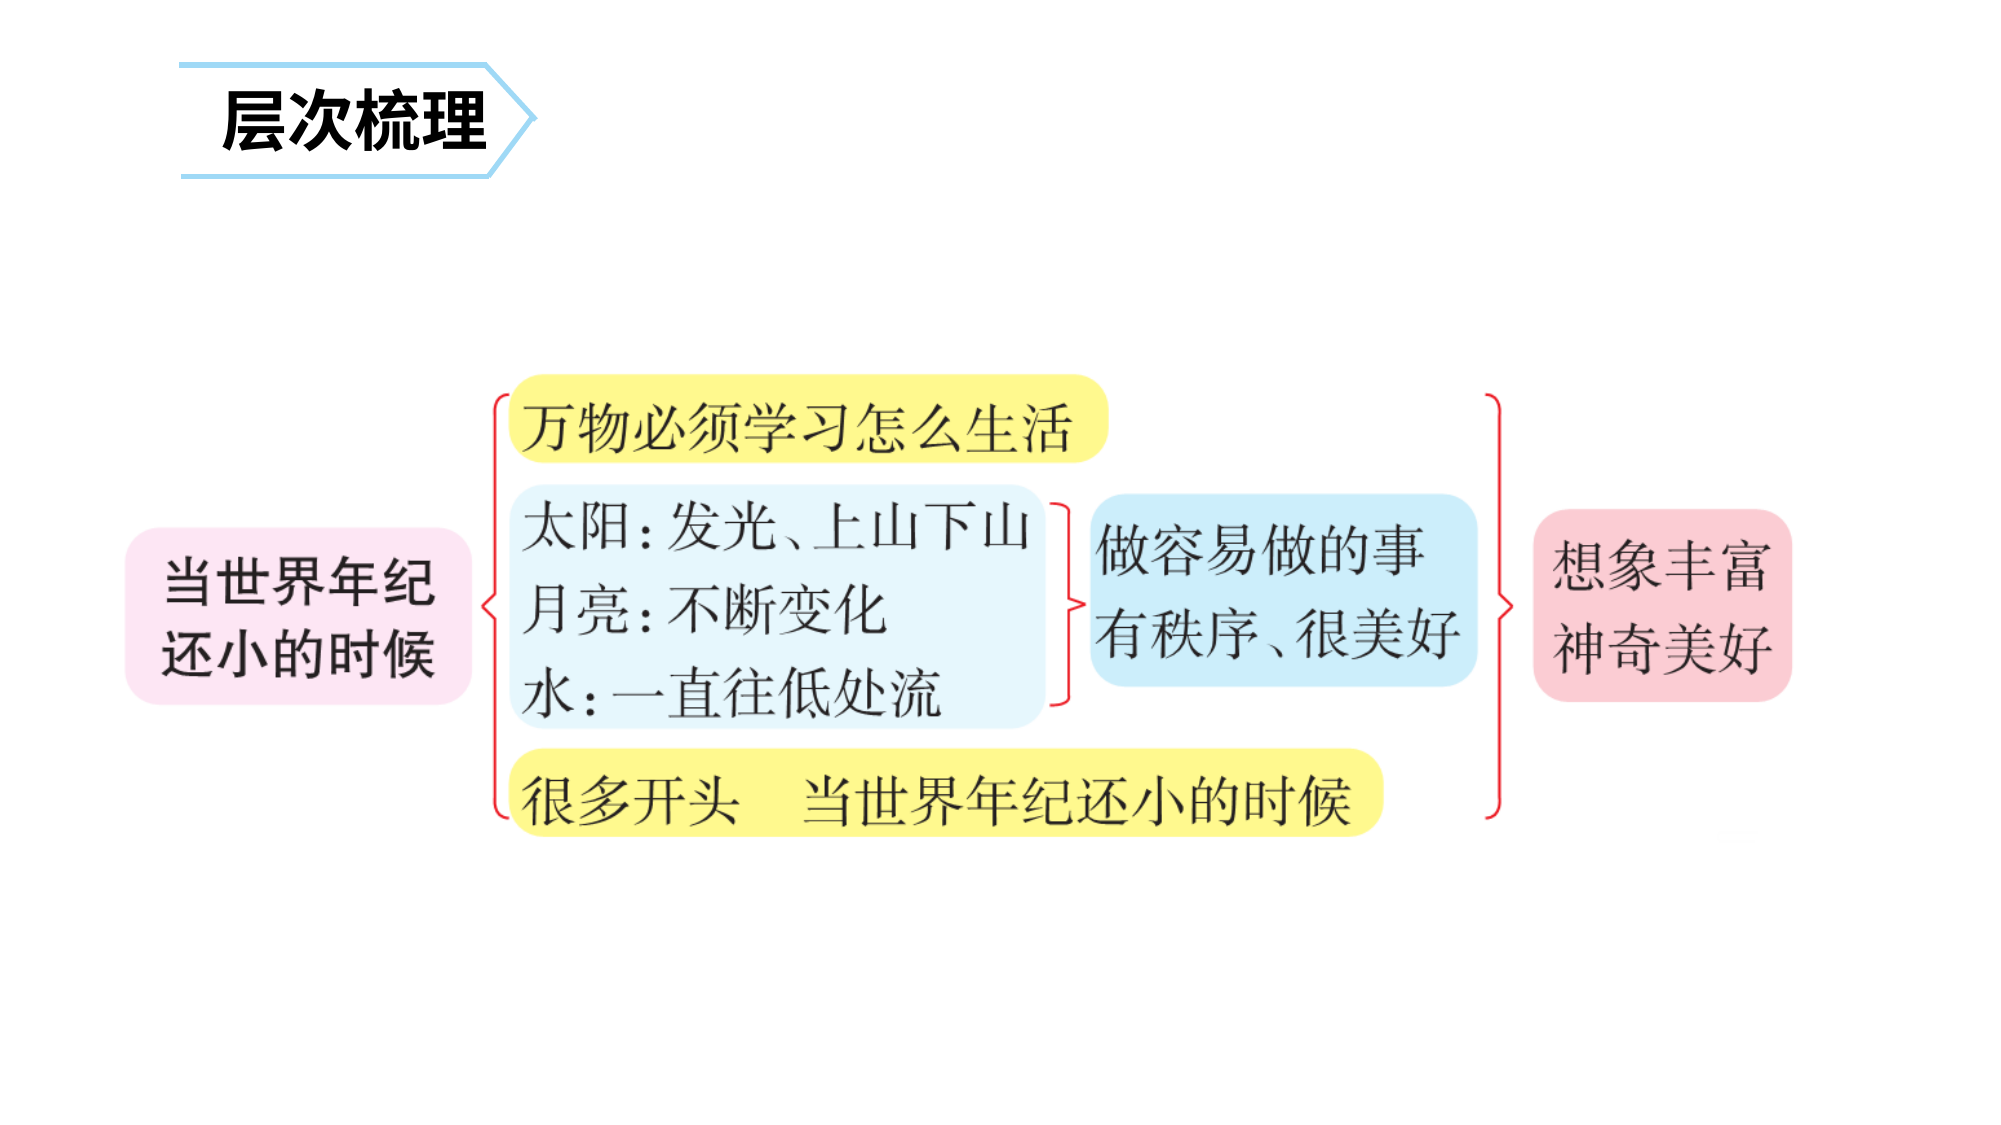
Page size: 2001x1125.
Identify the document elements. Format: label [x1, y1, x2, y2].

picture [113, 356, 1800, 850]
text_box [179, 65, 536, 177]
